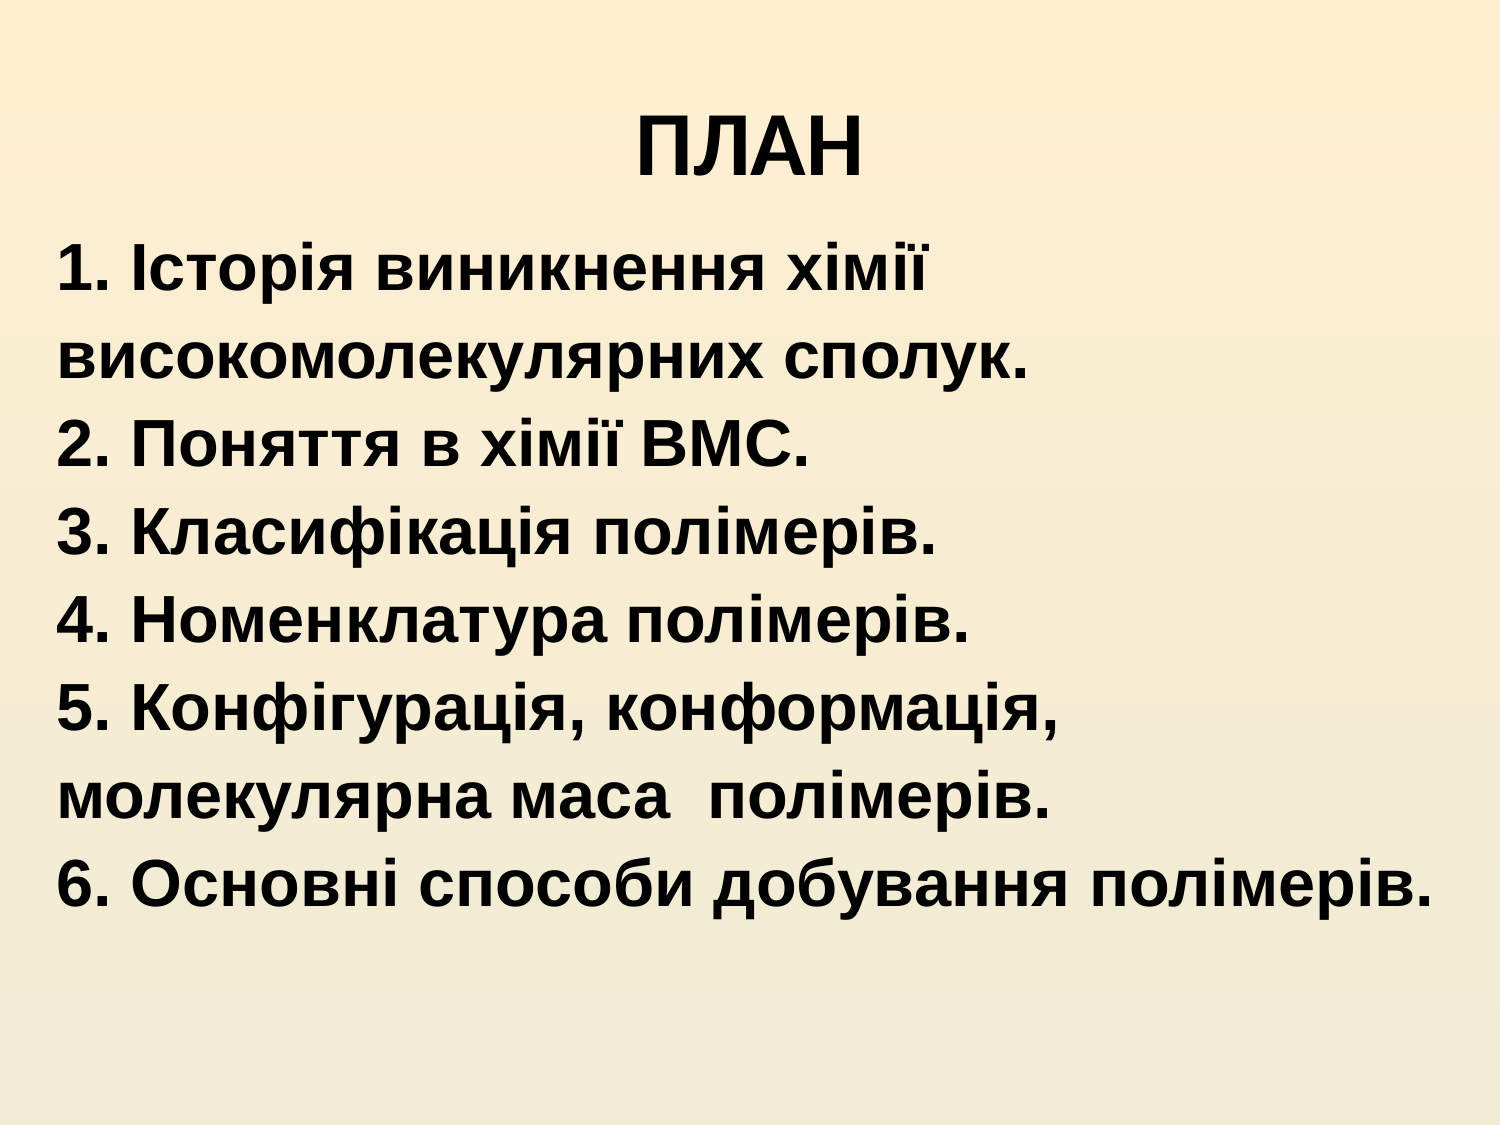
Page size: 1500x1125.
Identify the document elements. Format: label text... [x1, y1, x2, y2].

list Історія виникнення хімії високомолекулярних сполук. Поняття в хімії ВМС. Класифікація полімерів. Номенклатура полімерів. Конфігурація, конформація, молекулярна маса полімерів. Основні способи добування полімерів. [41, 208, 1483, 1059]
title ПЛАН [75, 45, 1425, 208]
